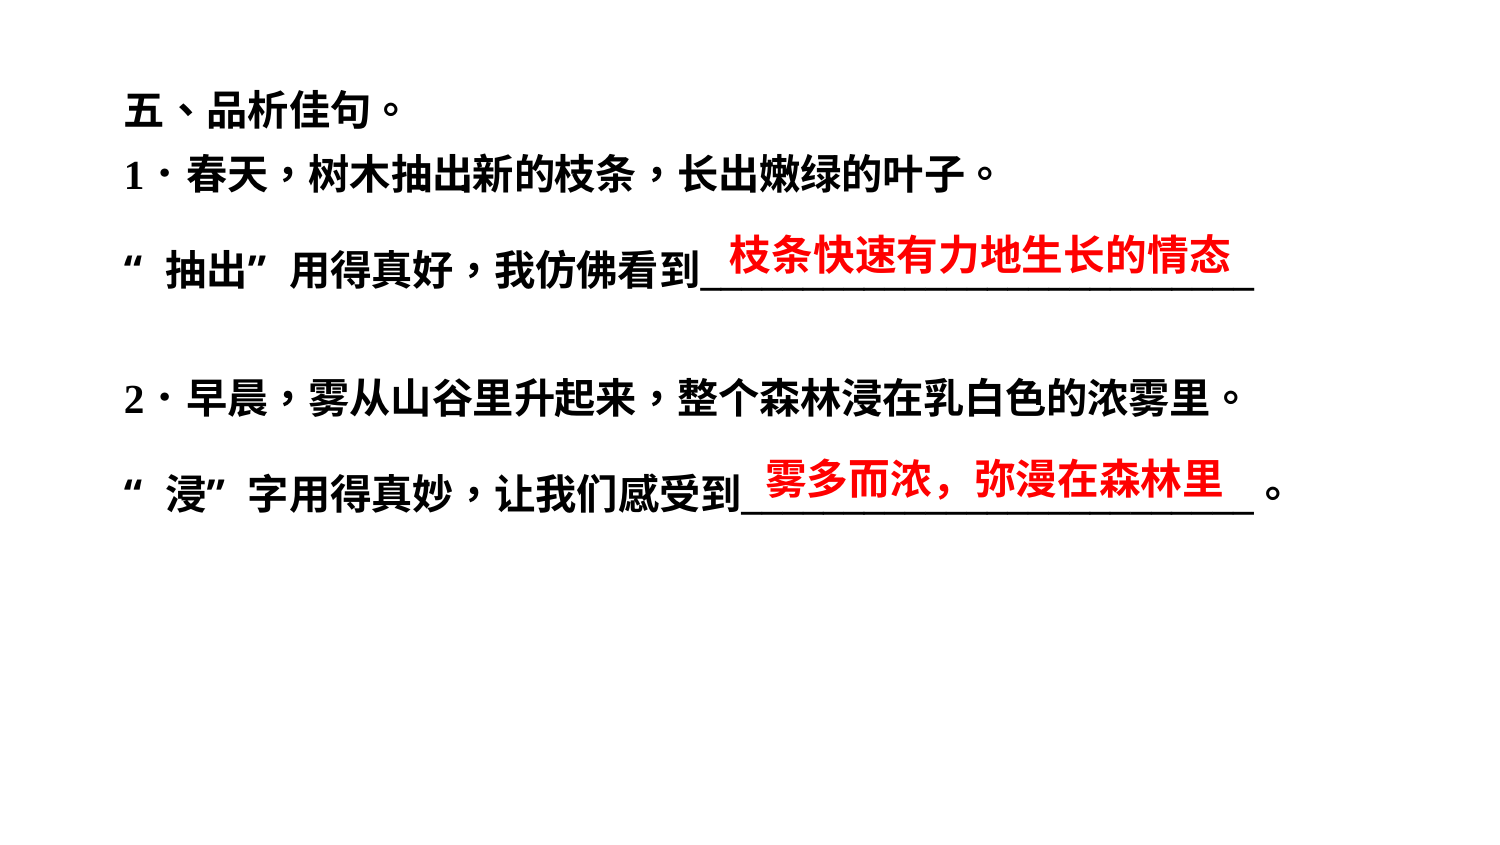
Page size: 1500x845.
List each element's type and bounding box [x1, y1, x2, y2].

text_box [41, 78, 1455, 660]
